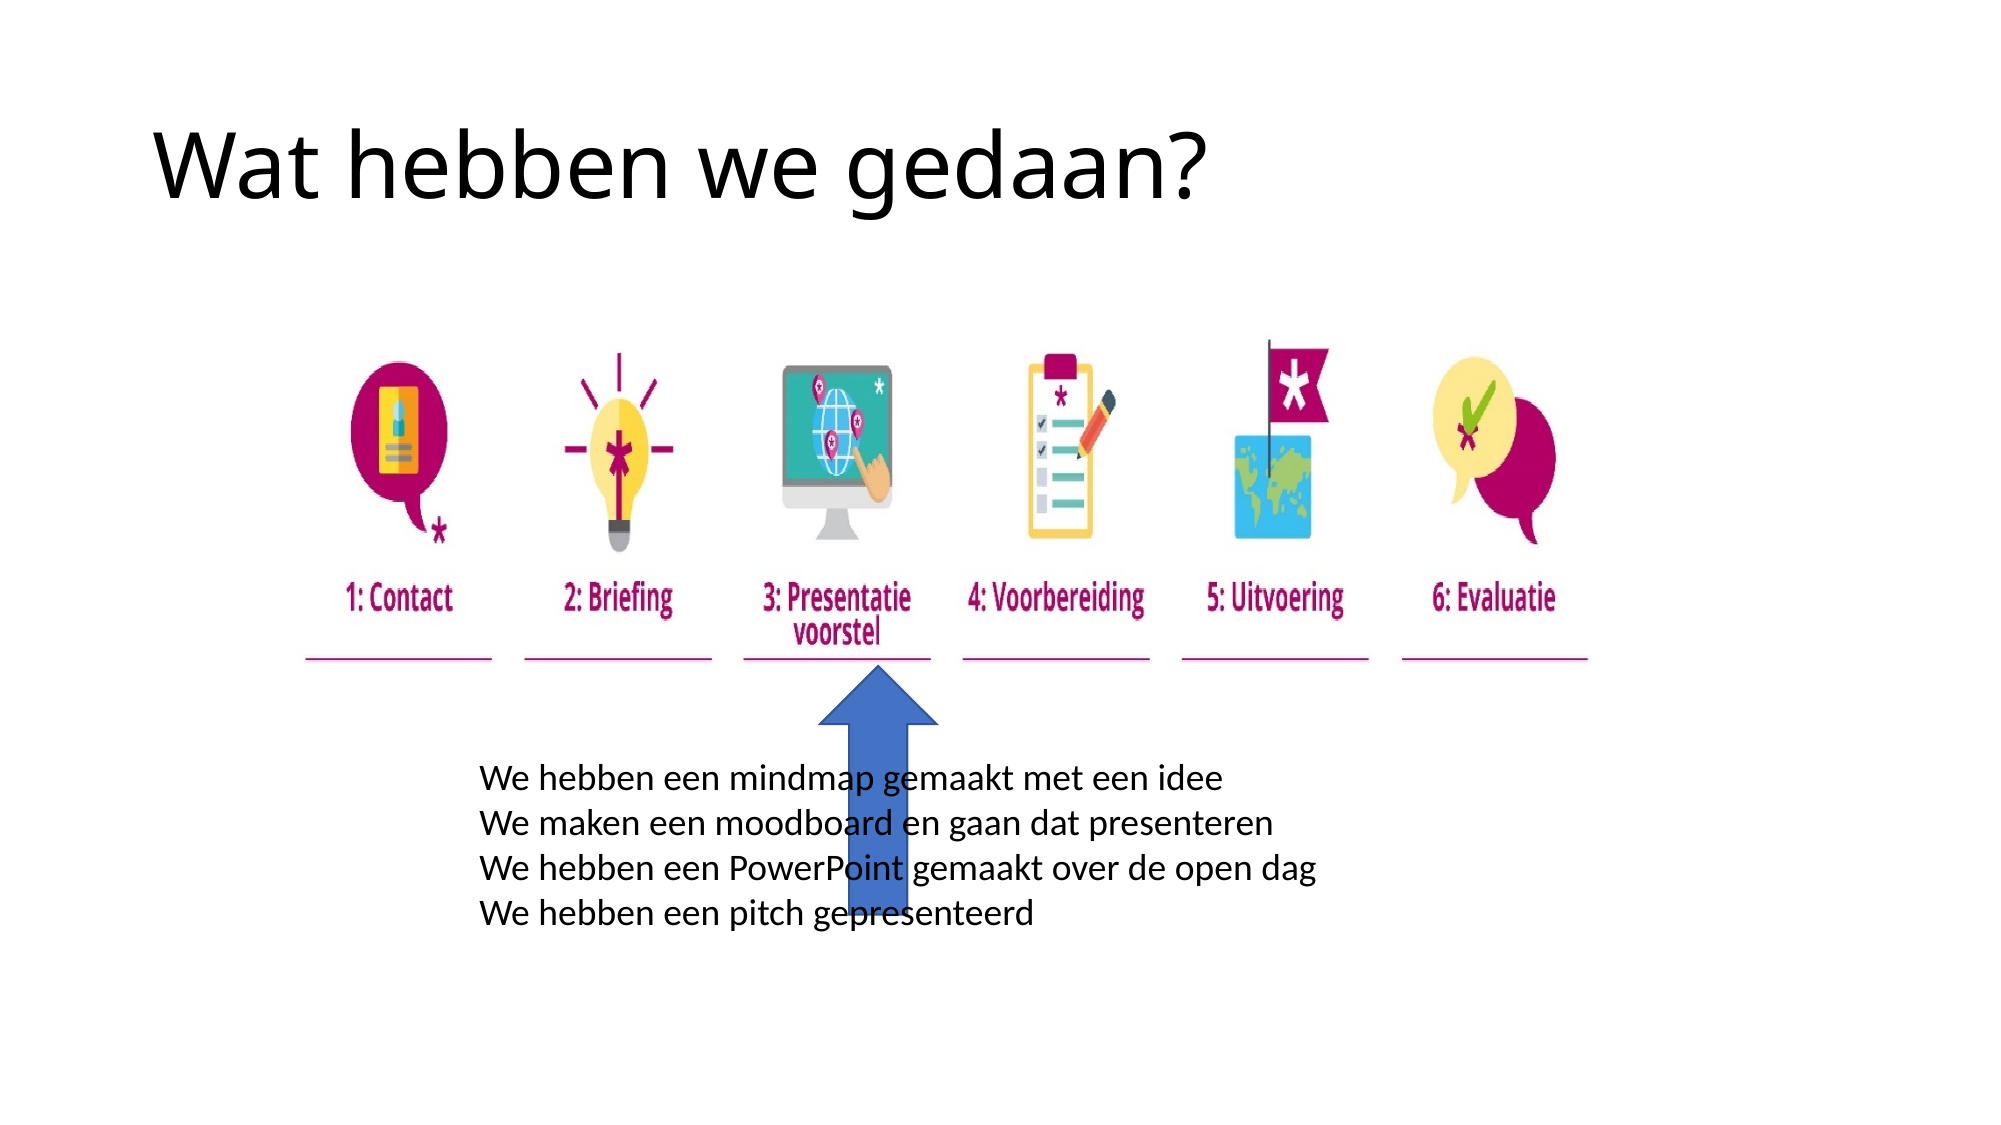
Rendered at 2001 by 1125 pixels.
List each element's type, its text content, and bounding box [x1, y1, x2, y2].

text_box We hebben een mindmap gemaakt met een idee We maken een moodboard en gaan dat presenteren We hebben een PowerPoint gemaakt over de open dag We hebben een pitch gepresenteerd [164, 745, 1465, 941]
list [259, 290, 1640, 666]
text_box [817, 666, 939, 745]
title Wat hebben we gedaan? [137, 59, 1863, 278]
